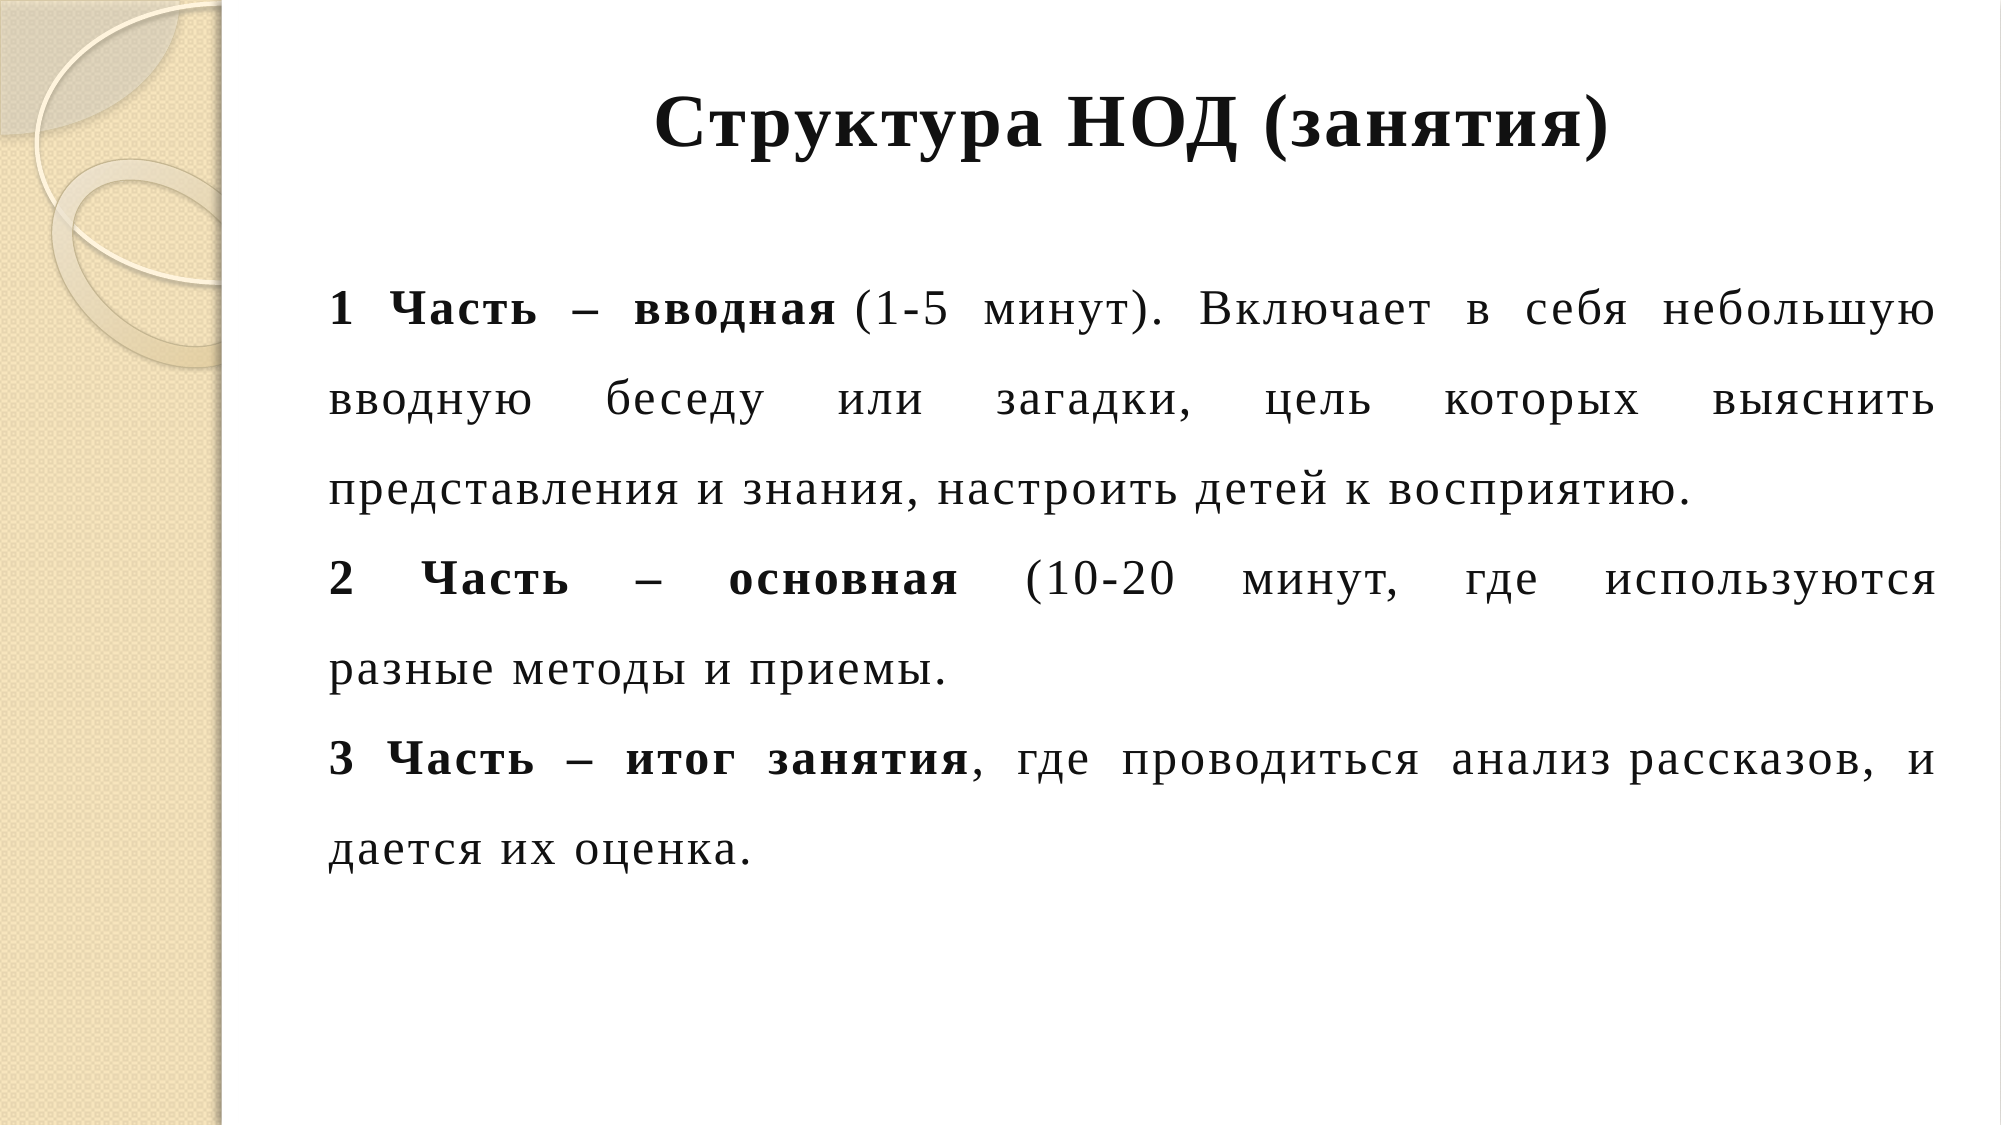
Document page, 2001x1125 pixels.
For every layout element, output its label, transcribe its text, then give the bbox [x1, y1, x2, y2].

list 1 Часть – вводная (1-5 минут). Включает в себя небольшую вводную беседу или загадки, цель которых выяснить представления и знания, настроить детей к восприятию. 2 Часть – основная (10-20 минут, где используются разные методы и приемы. 3 Часть – итог занятия, где проводиться анализ рассказов, и дается их оценка. [313, 237, 1954, 1025]
title Структура НОД (занятия) [313, 45, 1954, 233]
